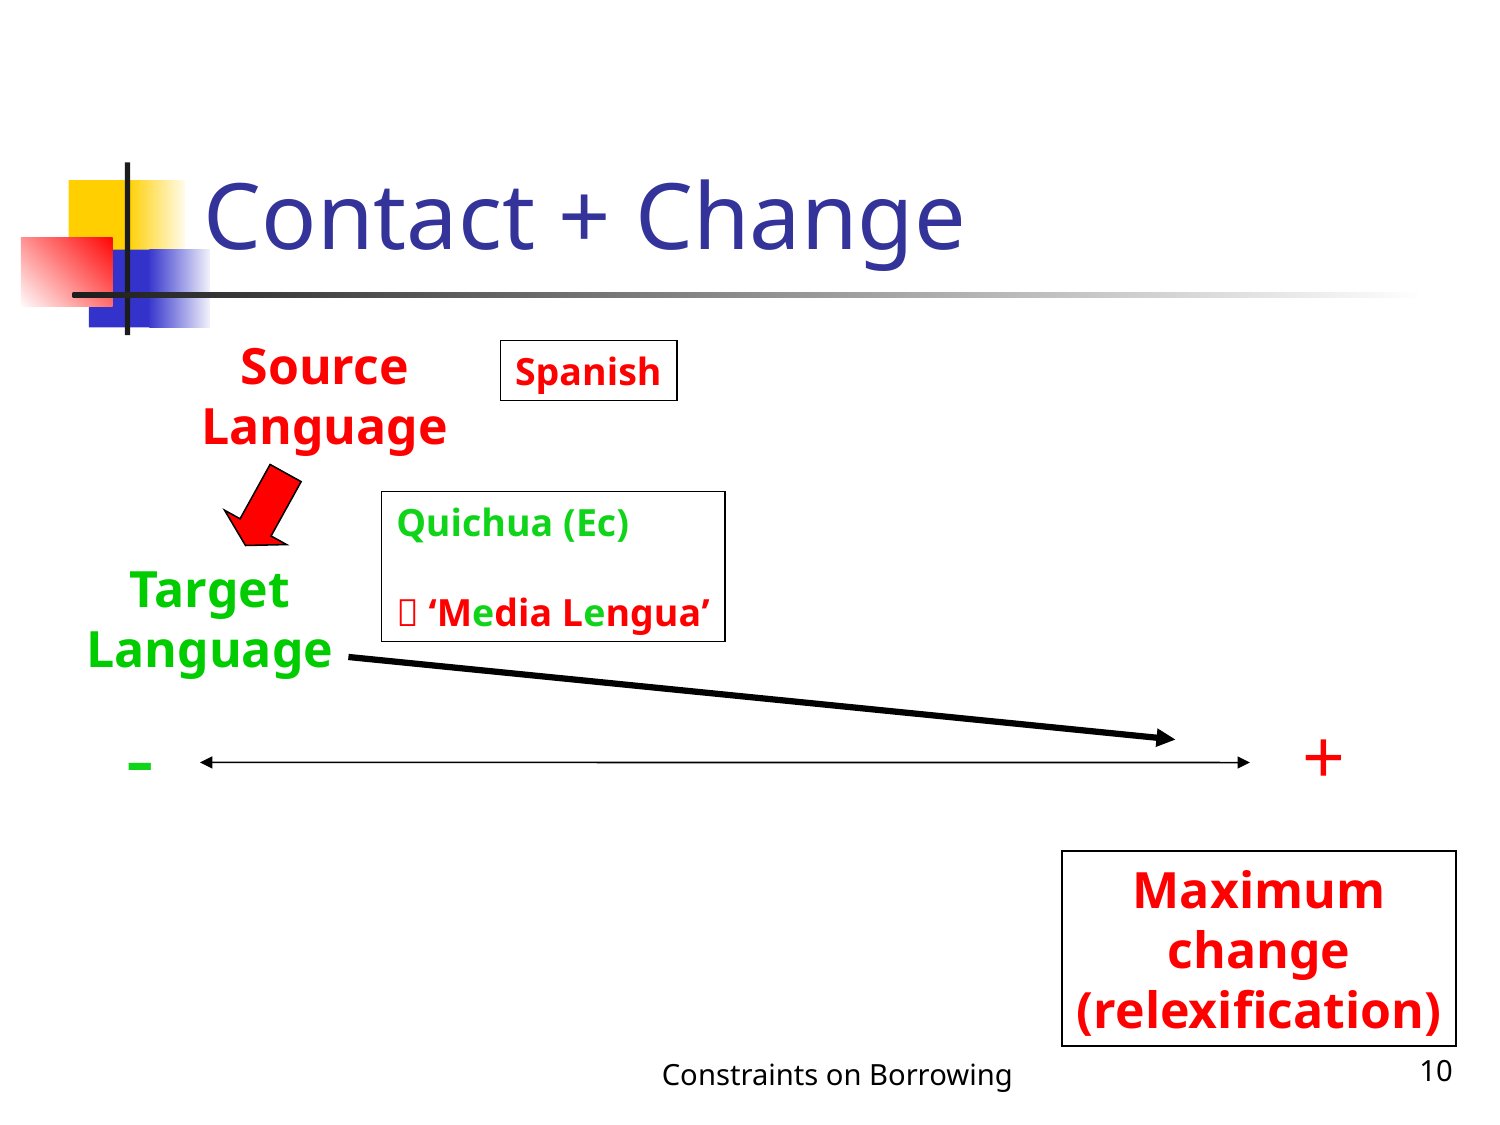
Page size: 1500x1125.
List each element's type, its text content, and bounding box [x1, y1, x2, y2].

text_box - [110, 692, 171, 818]
title Contact + Change [188, 34, 1468, 276]
text_box Source Language [186, 327, 464, 463]
text_box [199, 756, 1250, 769]
text_box Target Language [71, 549, 349, 685]
text_box [348, 656, 1176, 745]
footer Constraints on Borrowing [599, 1023, 1076, 1100]
text_box [224, 464, 302, 546]
text_box + [1287, 702, 1361, 807]
text_box Quichua (Ec)  ‘Media Lengua’ [381, 491, 725, 642]
text_box Spanish [500, 340, 678, 401]
slide_number 10 [1154, 1023, 1468, 1100]
text_box Maximum change (relexification) [1061, 851, 1457, 1046]
